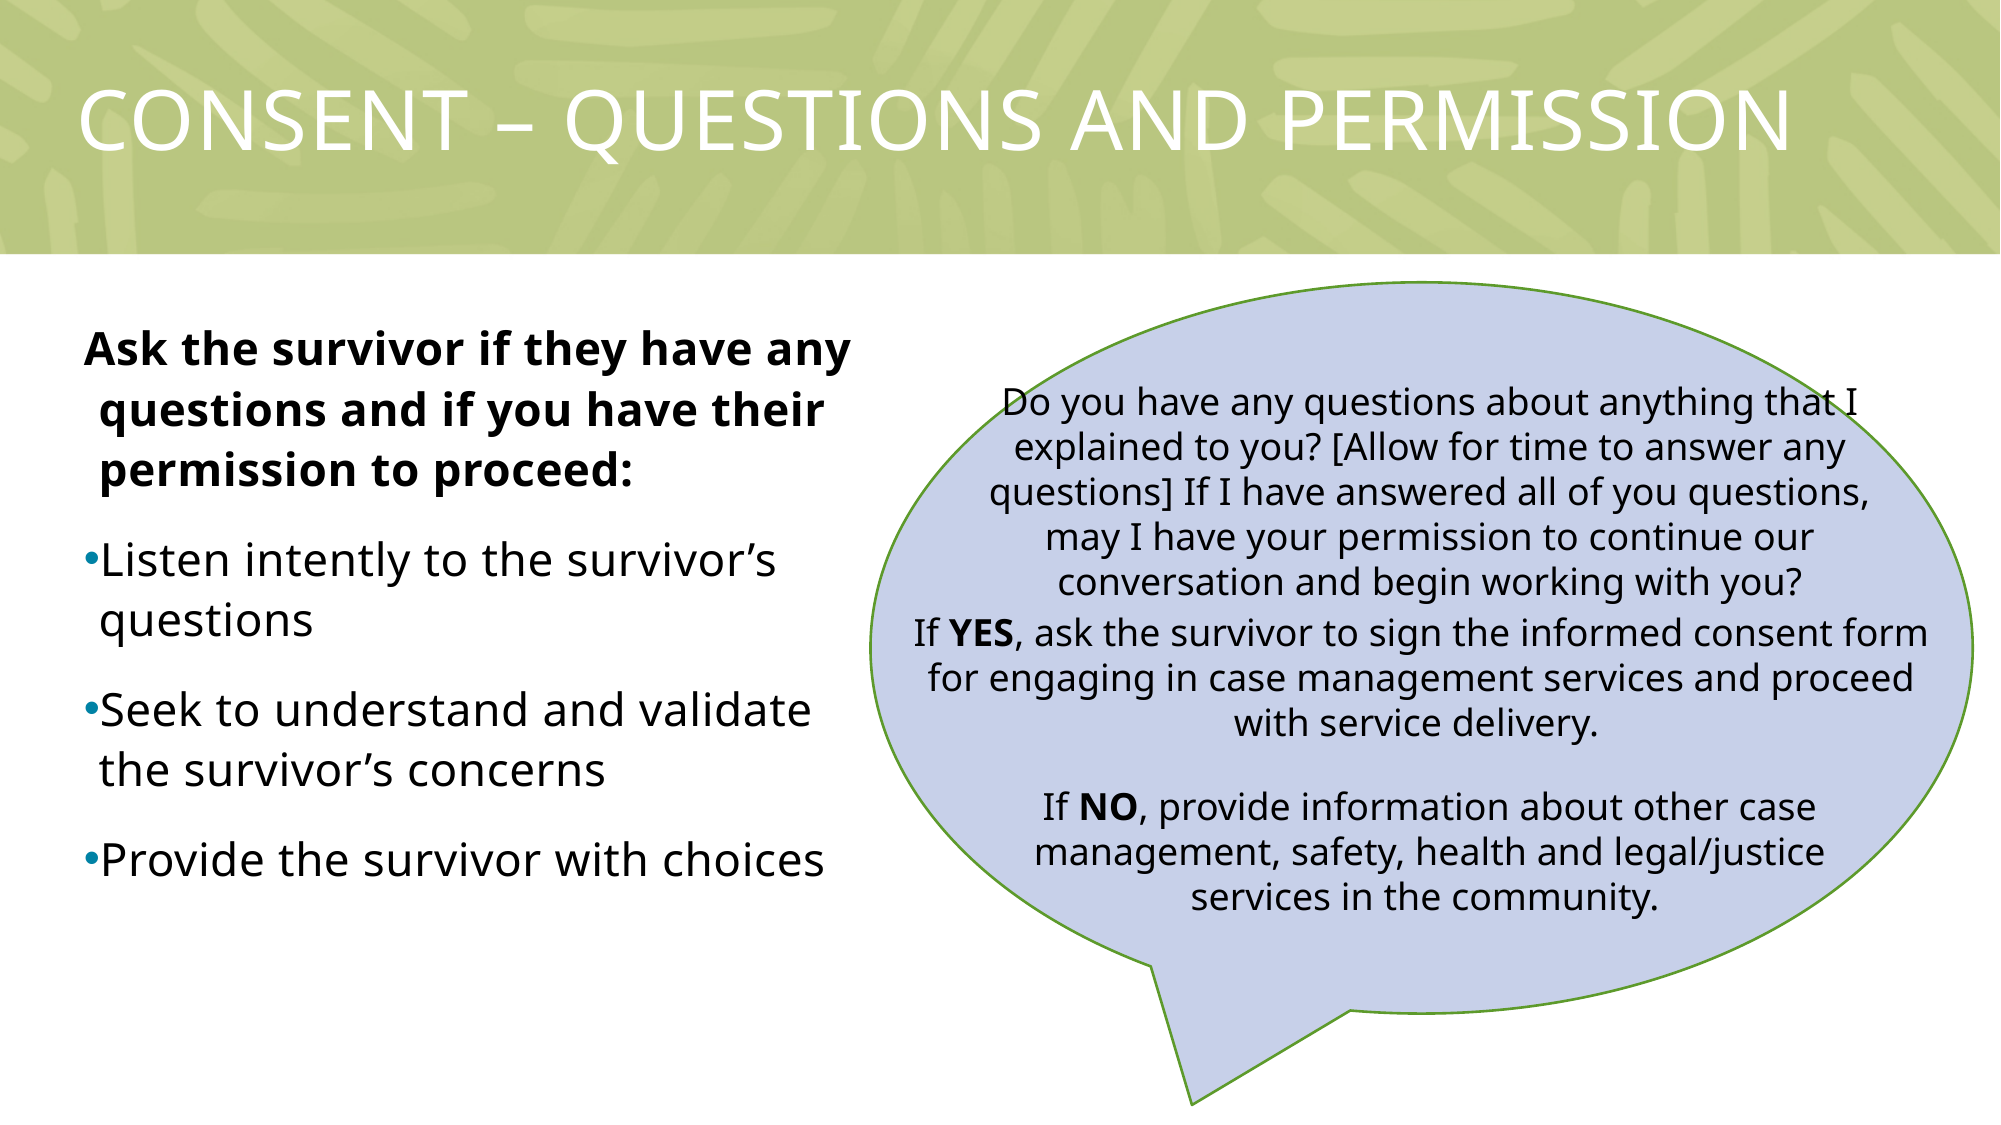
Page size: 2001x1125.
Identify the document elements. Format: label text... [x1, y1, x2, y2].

text_box If YES, ask the survivor to sign the informed consent form for engaging in case management services and proceed with service delivery. [870, 602, 1973, 797]
picture [0, 0, 2000, 1125]
text_box [916, 797, 971, 861]
text_box [1060, 280, 1783, 370]
text_box [1890, 453, 1970, 602]
text_box [1061, 926, 1783, 1107]
text_box Do you have any questions about anything that I explained to you? [Allow for time to answer any questions] If I have answered all of you questions, may I have your permission to continue our conversation and begin working with you? If NO, provide information about other case management, safety, health and legal/justice services in the community. [971, 370, 1890, 602]
text_box [873, 435, 971, 602]
title Consent – Questions and permission [61, 33, 1938, 220]
text_box Do you have any questions about anything that I explained to you? [Allow for time to answer any questions] If I have answered all of you questions, may I have your permission to continue our conversation and begin working with you? If NO, provide information about other case management, safety, health and legal/justice services in the community. [971, 797, 1890, 926]
list Ask the survivor if they have any questions and if you have their permission to proceed: Listen intently to the survivor’s questions Seek to understand and validate the survivor’s concerns Provide the survivor with choices [76, 306, 891, 967]
text_box [1890, 797, 1927, 843]
